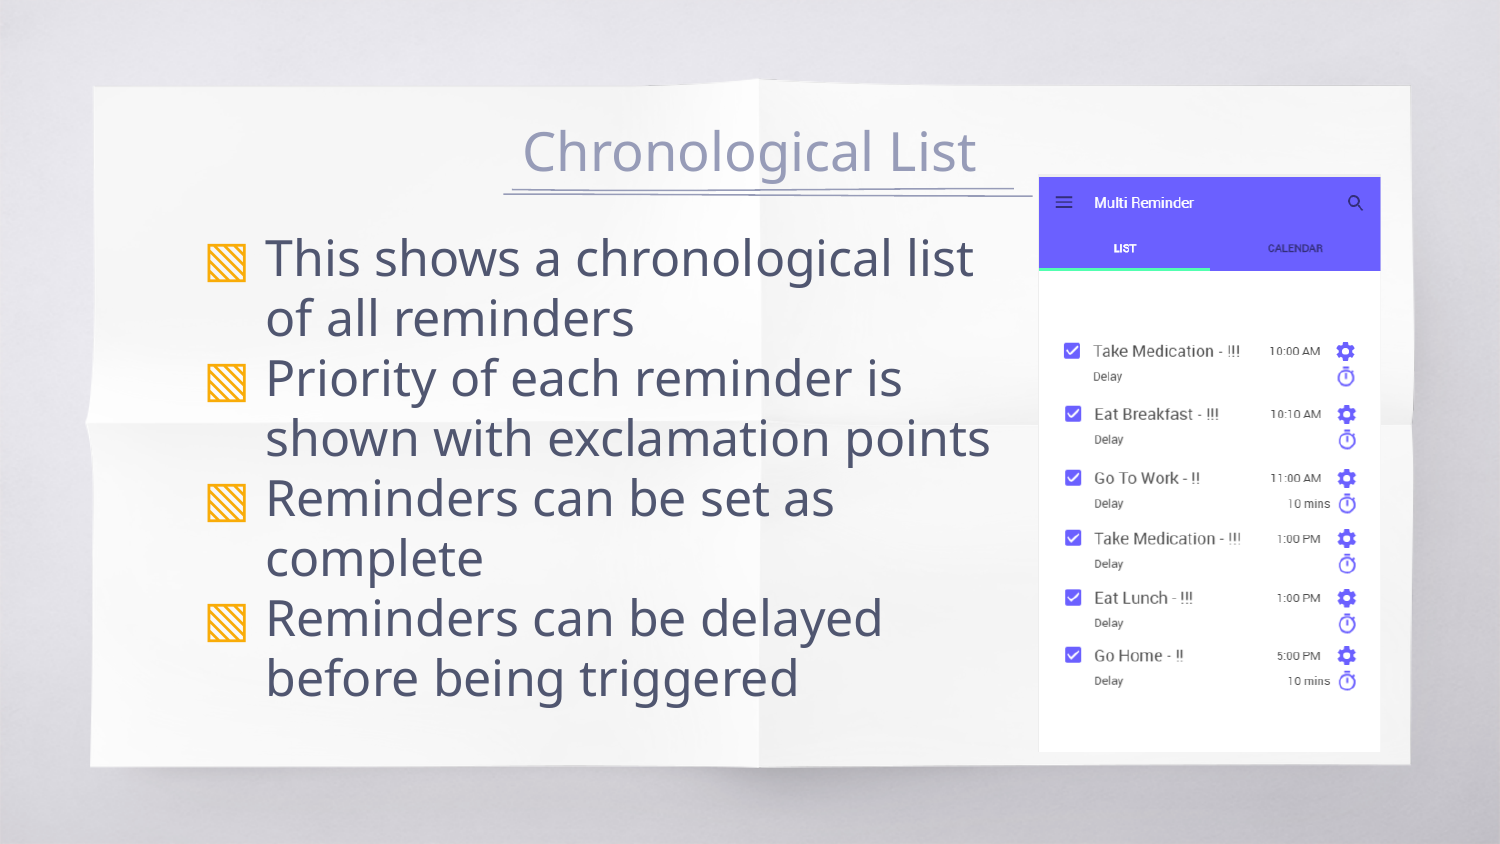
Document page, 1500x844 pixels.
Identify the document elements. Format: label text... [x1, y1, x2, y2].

picture [0, 0, 1500, 844]
title Chronological List [168, 84, 1332, 197]
list This shows a chronological list of all reminders Priority of each reminder is shown with exclamation points Reminders can be set as complete Reminders can be delayed before being triggered [175, 211, 1021, 714]
